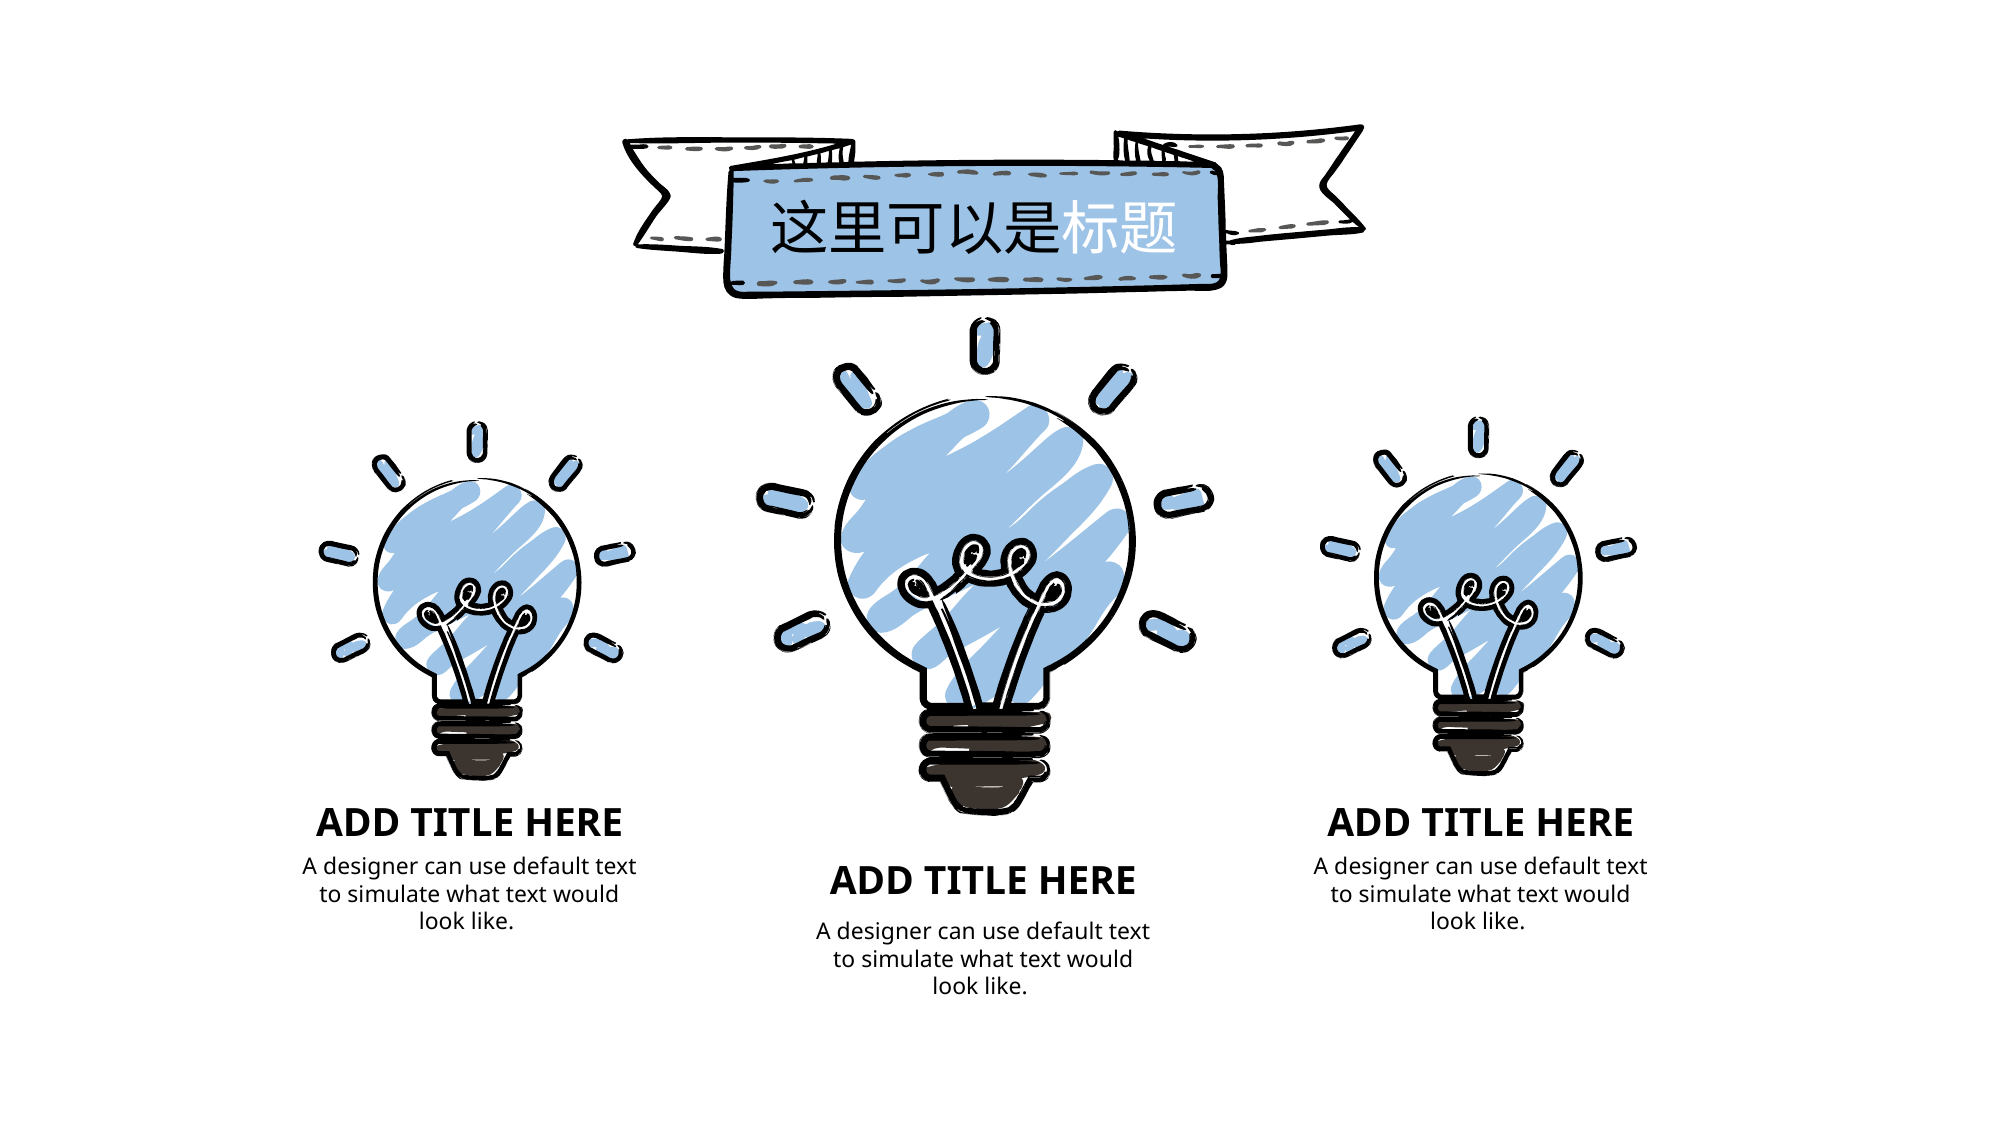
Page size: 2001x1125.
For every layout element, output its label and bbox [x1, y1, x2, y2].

text_box [284, 789, 655, 943]
text_box [755, 317, 1215, 816]
text_box [621, 123, 1367, 300]
text_box [797, 848, 1169, 1008]
text_box [318, 421, 636, 781]
text_box [1319, 416, 1638, 777]
text_box [1295, 789, 1667, 943]
